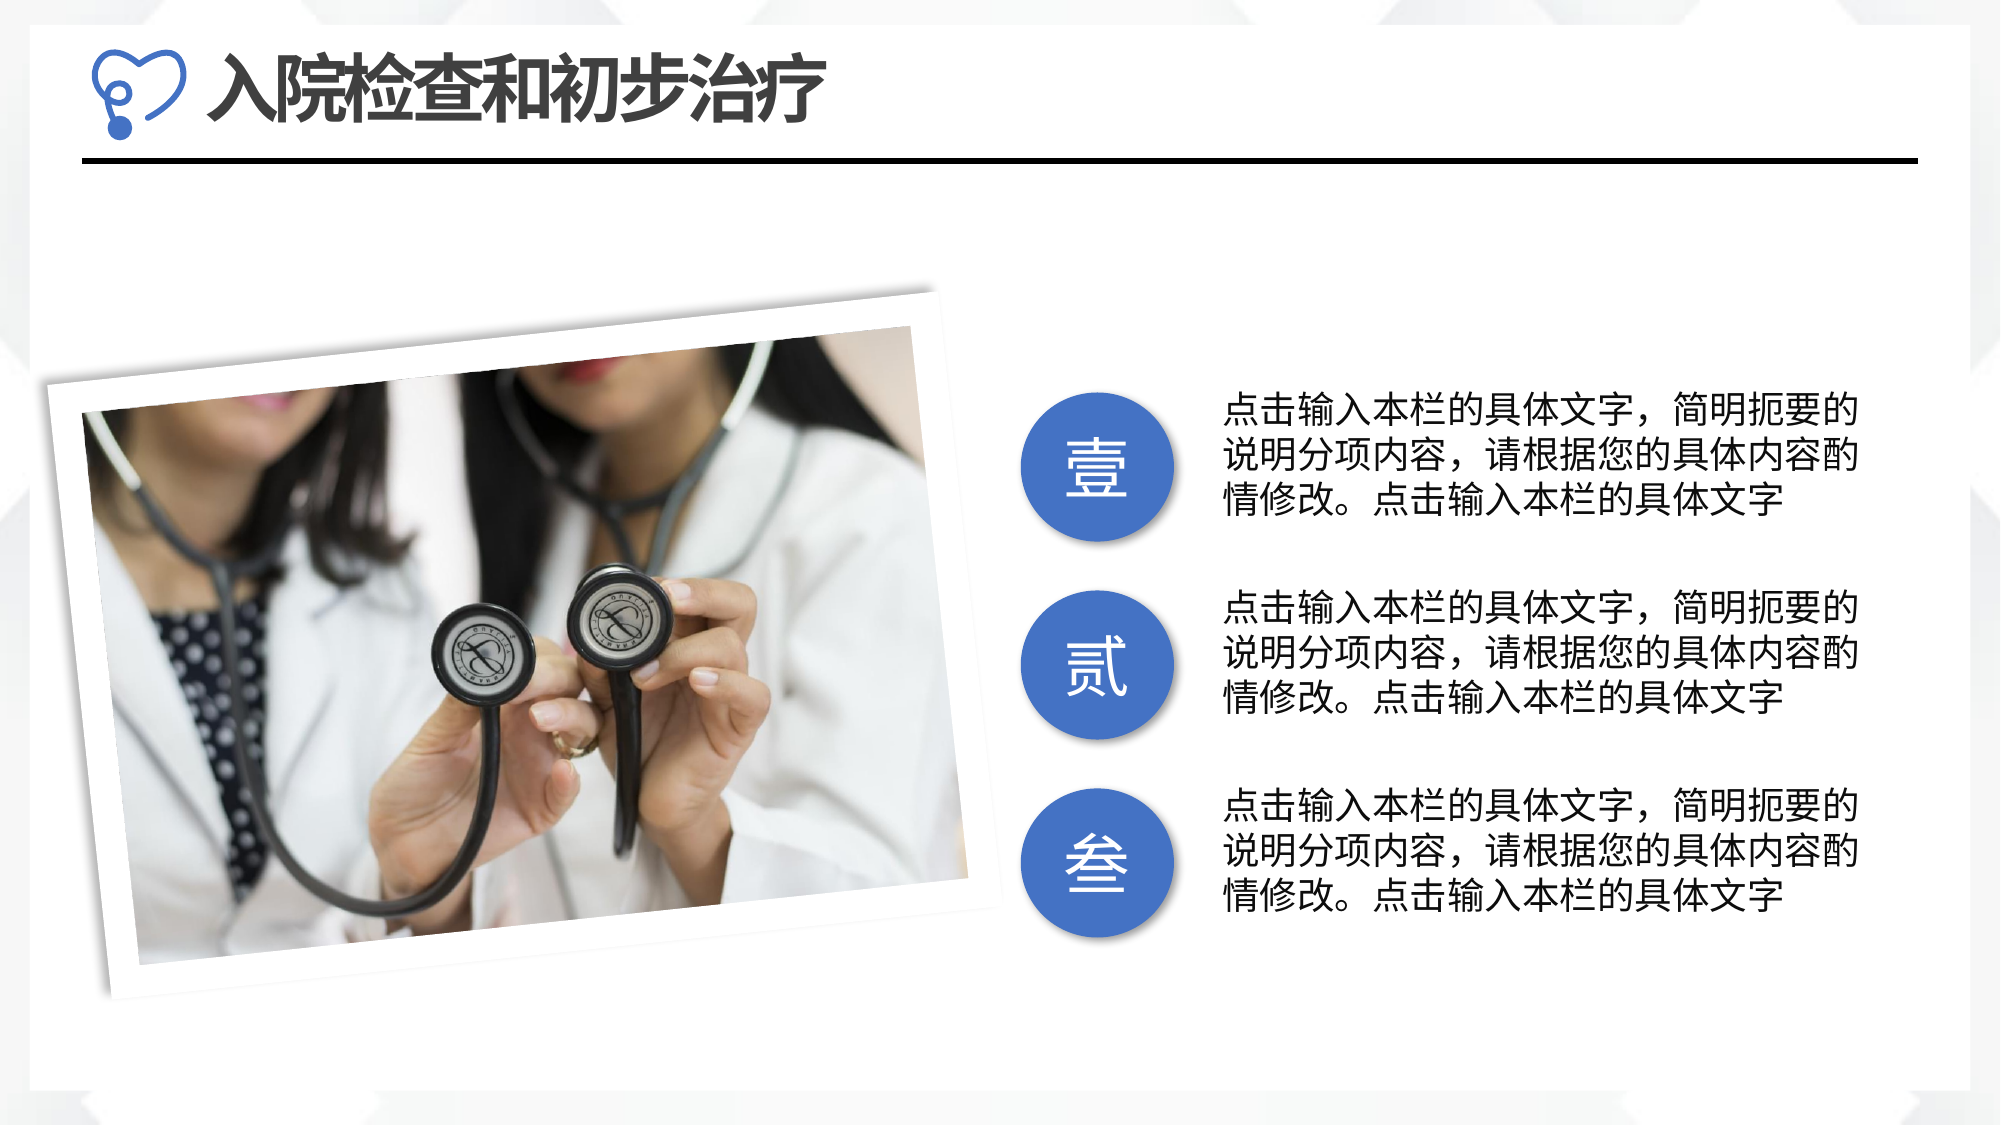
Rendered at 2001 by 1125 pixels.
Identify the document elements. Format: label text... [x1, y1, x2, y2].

text_box 点击输入本栏的具体文字，简明扼要的说明分项内容，请根据您的具体内容酌情修改。点击输入本栏的具体文字 [1207, 379, 1897, 529]
text_box 点击输入本栏的具体文字，简明扼要的说明分项内容，请根据您的具体内容酌情修改。点击输入本栏的具体文字 [1207, 577, 1897, 727]
text_box 壹 [1019, 391, 1175, 543]
text_box 点击输入本栏的具体文字，简明扼要的说明分项内容，请根据您的具体内容酌情修改。点击输入本栏的具体文字 [1207, 774, 1897, 925]
picture [0, 0, 2001, 1125]
text_box 叁 [1019, 787, 1175, 939]
text_box 贰 [1019, 589, 1175, 741]
